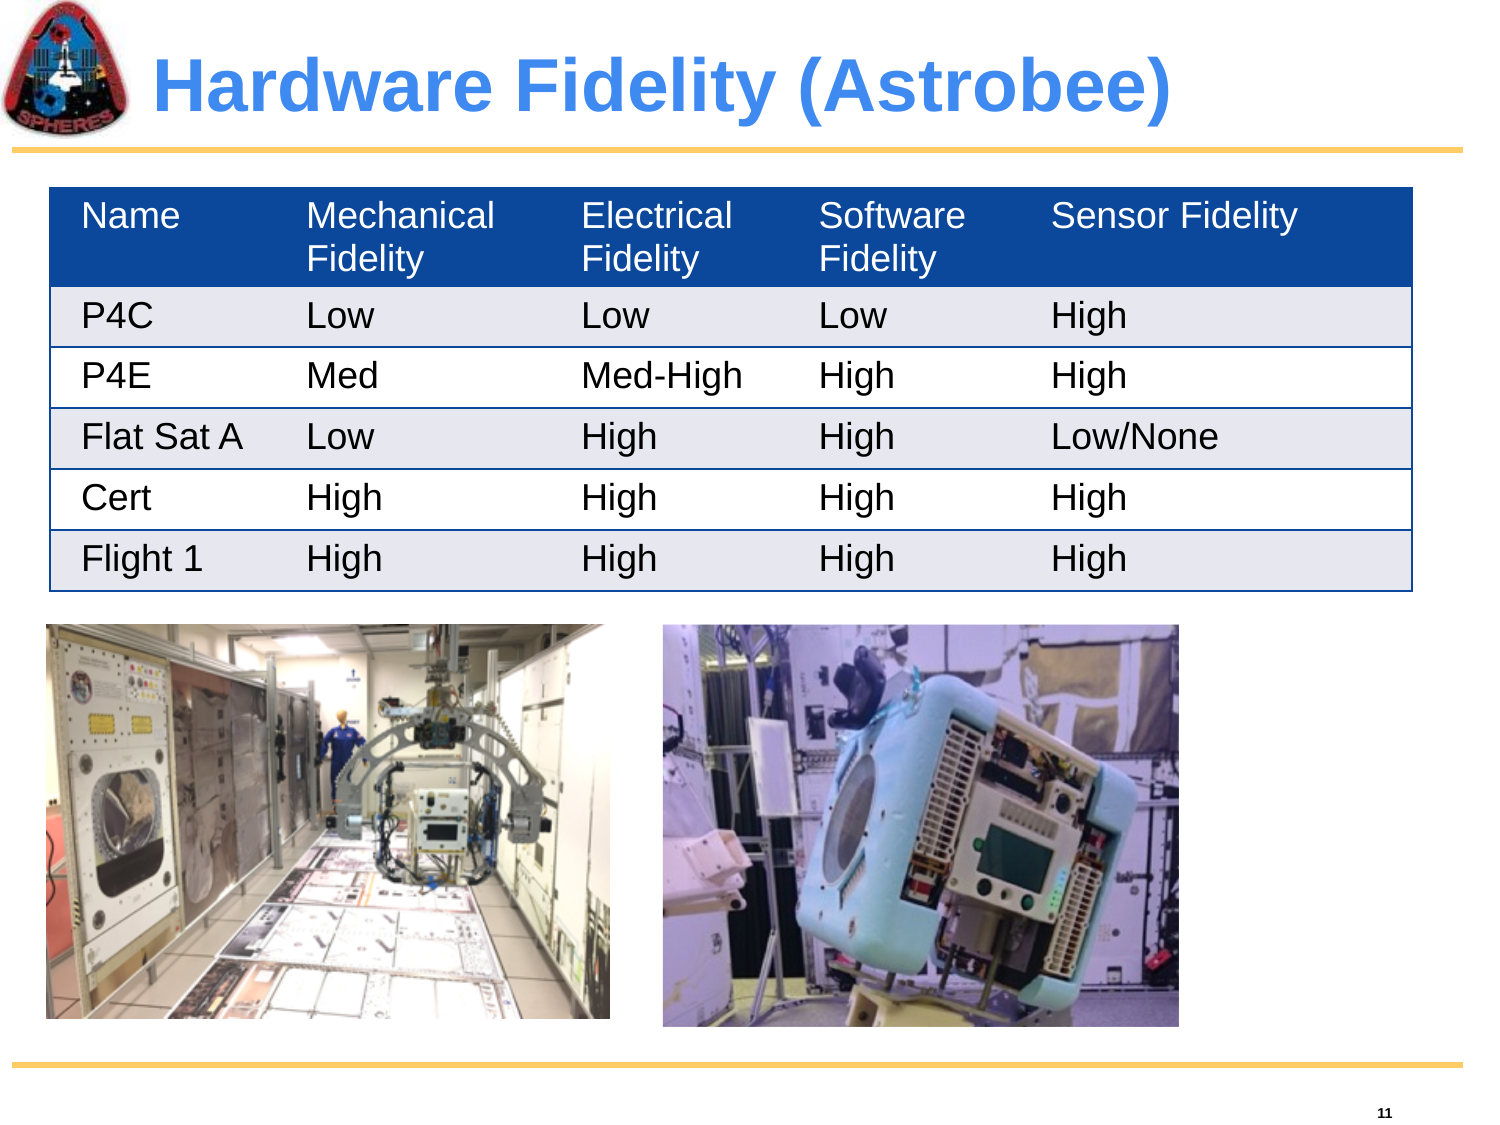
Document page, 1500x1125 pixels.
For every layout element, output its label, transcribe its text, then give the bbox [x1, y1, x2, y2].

picture [0, 0, 131, 139]
table_cell High [787, 409, 1020, 468]
title Hardware Fidelity (Astrobee) [137, 24, 1451, 138]
table_cell Flight 1 [51, 531, 275, 590]
table_cell P4E [51, 348, 275, 407]
table_cell P4C [51, 287, 275, 346]
table_header Name [51, 188, 275, 286]
table_header Electrical Fidelity [550, 188, 787, 286]
table_header Mechanical Fidelity [275, 188, 550, 286]
table_cell Low/None [1020, 409, 1411, 468]
table_cell Low [550, 287, 787, 346]
table_header Sensor Fidelity [1020, 188, 1411, 286]
table_cell Flat Sat A [51, 409, 275, 468]
table_cell High [275, 531, 550, 590]
picture [46, 624, 610, 1020]
table_cell Med-High [550, 348, 787, 407]
table_cell High [550, 531, 787, 590]
table_cell High [787, 348, 1020, 407]
picture [663, 567, 1179, 1084]
table_cell Med [275, 348, 550, 407]
table_cell High [1020, 531, 1411, 590]
table_cell High [550, 470, 787, 529]
table_cell High [275, 470, 550, 529]
table_cell Low [275, 287, 550, 346]
table_cell High [550, 409, 787, 468]
table_header Software Fidelity [787, 188, 1020, 286]
table_cell Low [275, 409, 550, 468]
table_cell High [1020, 470, 1411, 529]
table_cell Cert [51, 470, 275, 529]
table_cell High [1020, 287, 1411, 346]
table_cell High [1020, 348, 1411, 407]
table_cell Low [787, 287, 1020, 346]
table_cell High [787, 531, 1020, 566]
table_cell High [787, 470, 1020, 529]
